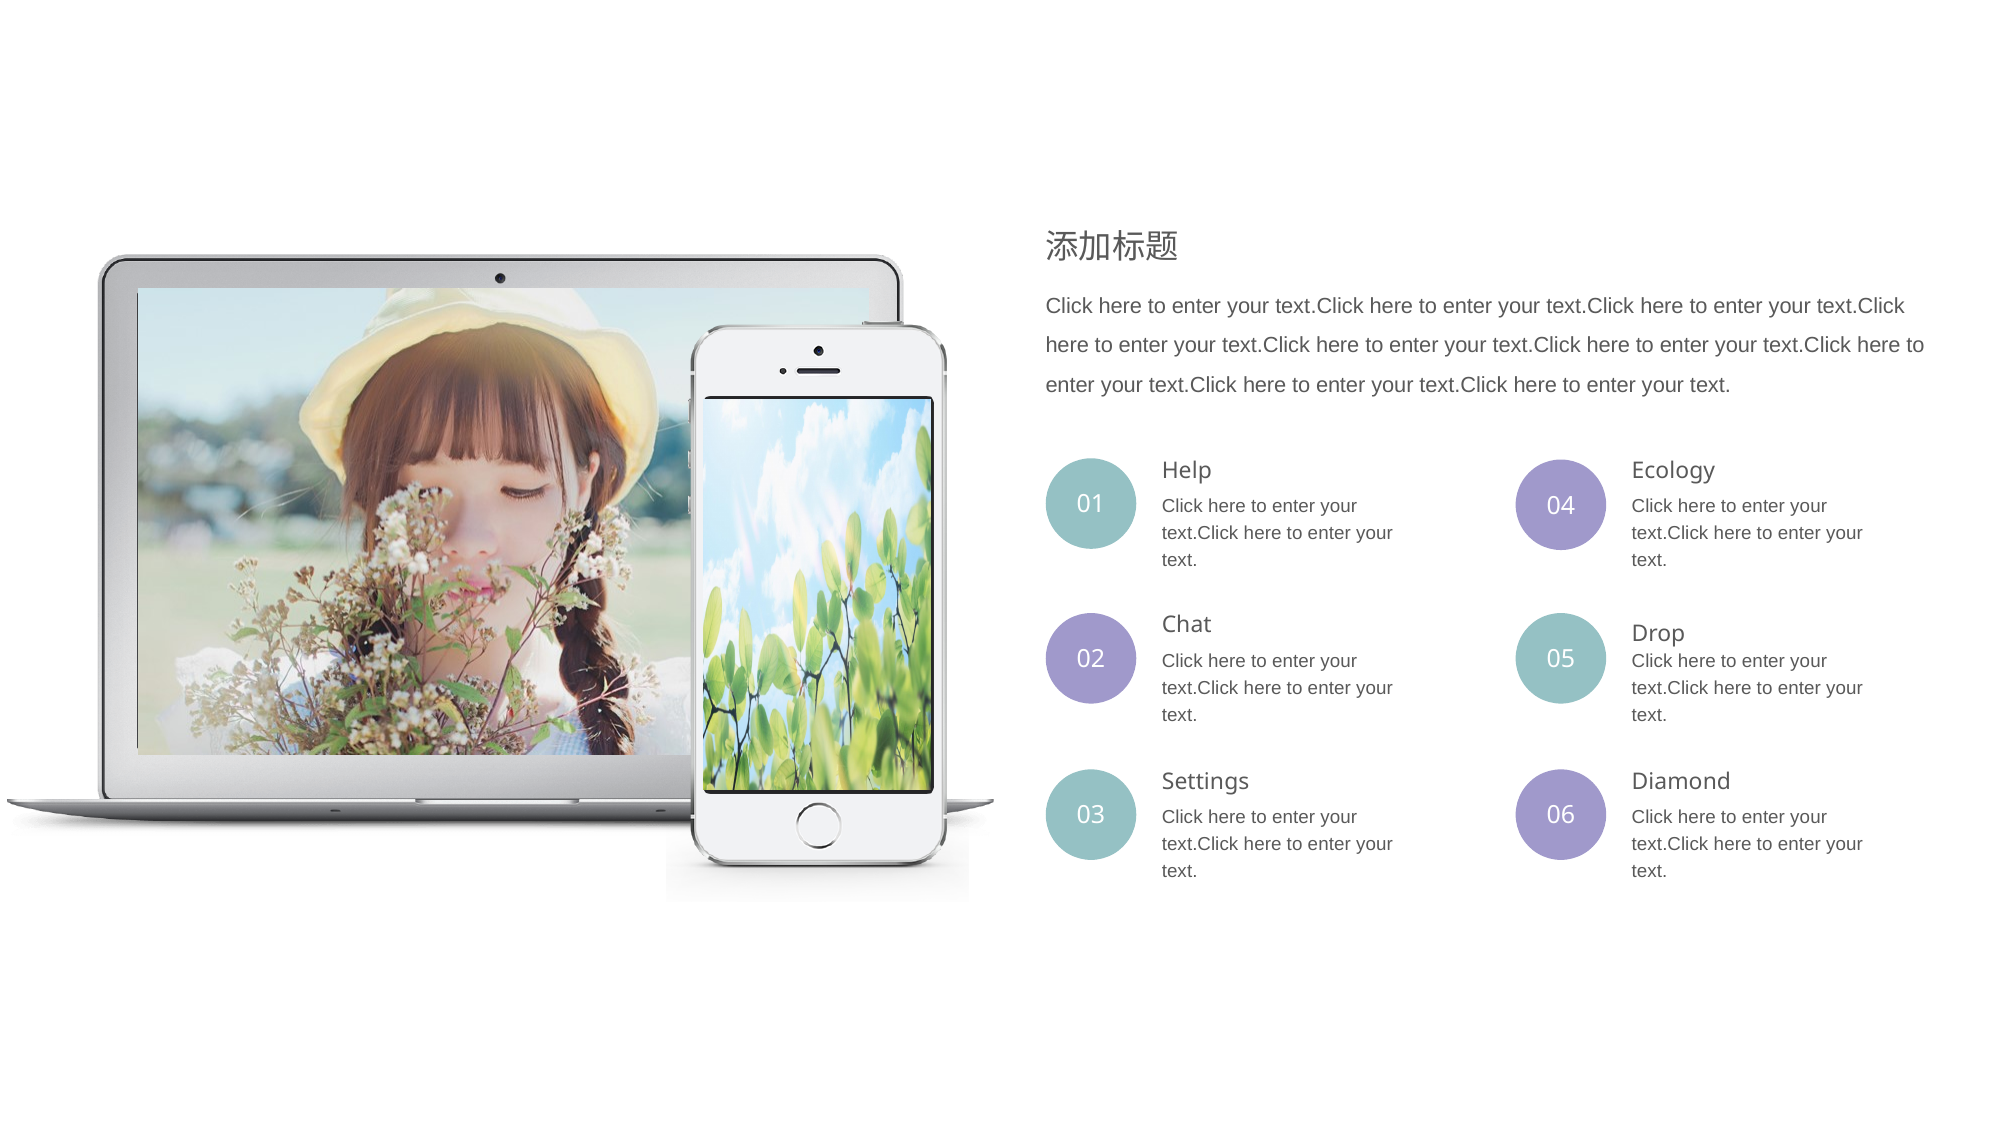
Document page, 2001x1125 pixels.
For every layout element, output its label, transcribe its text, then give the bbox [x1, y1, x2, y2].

text_box 04 [1515, 459, 1607, 551]
text_box Click here to enter your text.Click here to enter your text. [1631, 644, 1903, 737]
text_box 添加标题 [1045, 230, 1940, 276]
text_box 01 [1045, 458, 1137, 549]
text_box Settings [1161, 769, 1419, 822]
text_box Drop [1631, 612, 1889, 666]
text_box Click here to enter your text.Click here to enter your text. [1161, 489, 1433, 582]
text_box Ecology [1631, 458, 1889, 511]
text_box Chat [1161, 612, 1419, 666]
text_box Click here to enter your text.Click here to enter your text. [1161, 644, 1433, 737]
picture [0, 176, 1029, 902]
text_box Diamond [1631, 769, 1889, 822]
text_box Click here to enter your text.Click here to enter your text. [1631, 800, 1903, 893]
text_box 05 [1515, 613, 1607, 704]
text_box Help [1161, 458, 1419, 511]
text_box Click here to enter your text.Click here to enter your text. [1631, 489, 1903, 582]
text_box 06 [1515, 769, 1607, 860]
text_box 03 [1045, 769, 1137, 860]
text_box Click here to enter your text.Click here to enter your text.Click here to enter your text.Click here to enter your text.Click here to enter your text.Click here to enter your text.Click here to enter your text.Click here to enter your text.Click here to enter your text. [1045, 278, 1940, 400]
text_box 02 [1045, 613, 1137, 704]
text_box Click here to enter your text.Click here to enter your text. [1161, 800, 1433, 893]
